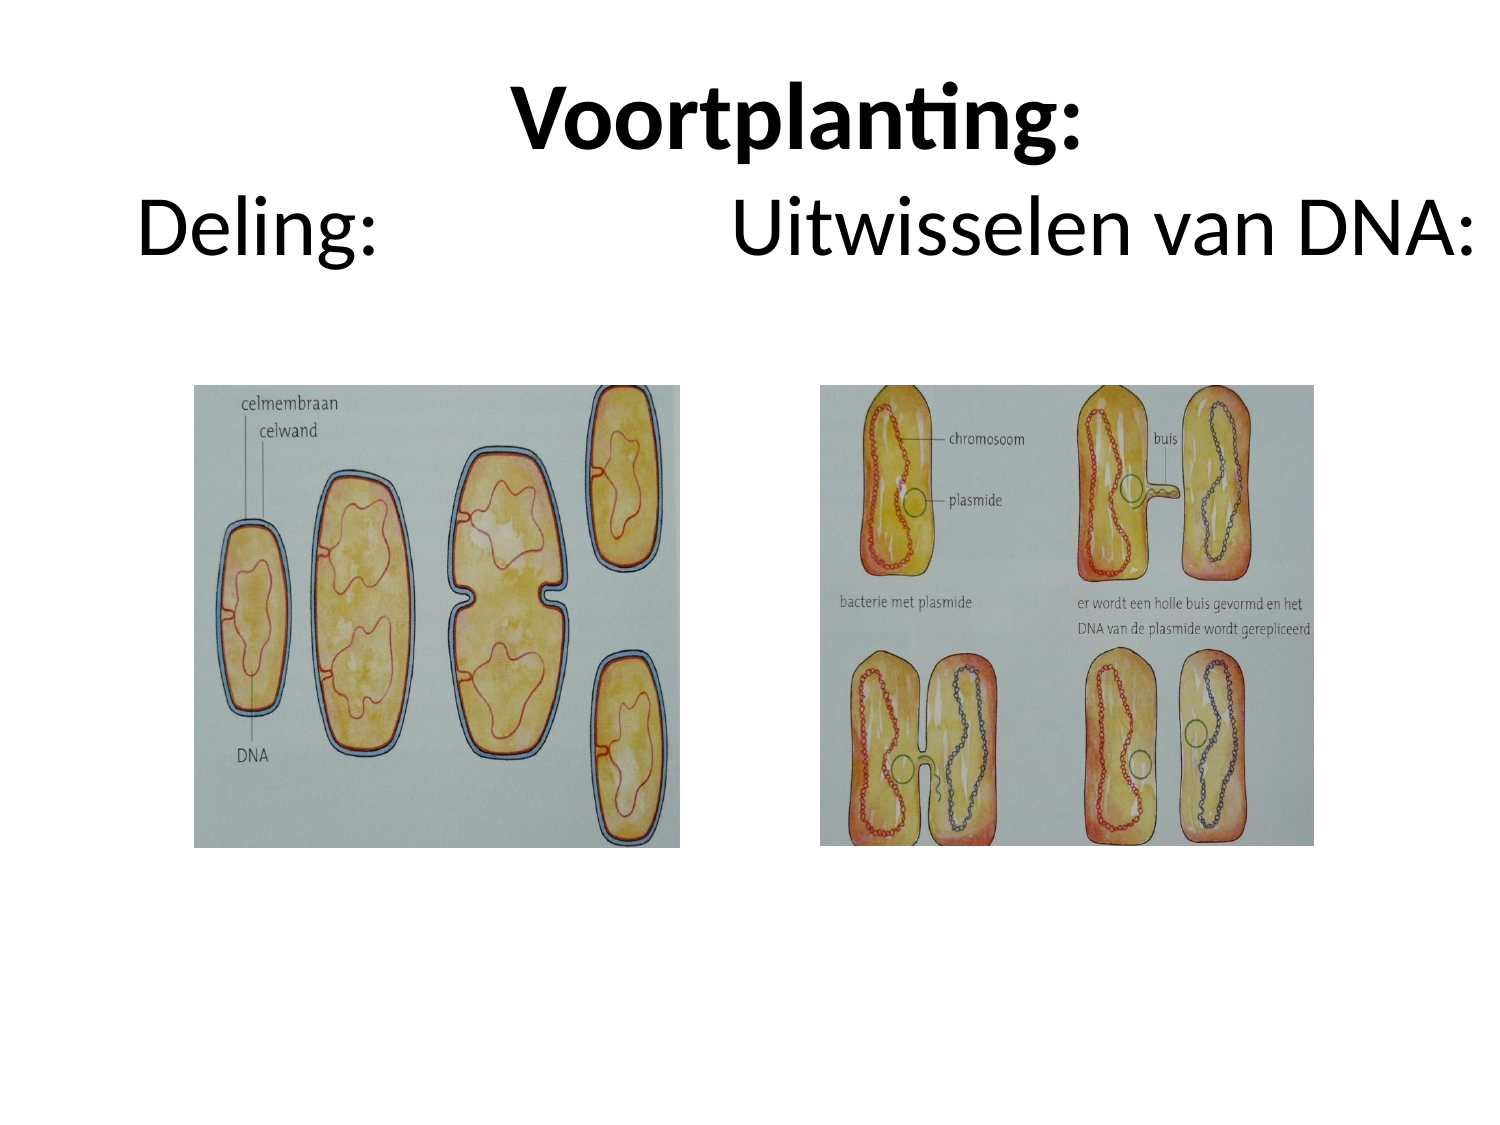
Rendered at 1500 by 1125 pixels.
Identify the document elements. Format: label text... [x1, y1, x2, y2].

title Voortplanting: Deling: Uitwisselen van DNA: [117, 45, 1500, 282]
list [820, 384, 1314, 847]
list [194, 384, 680, 848]
